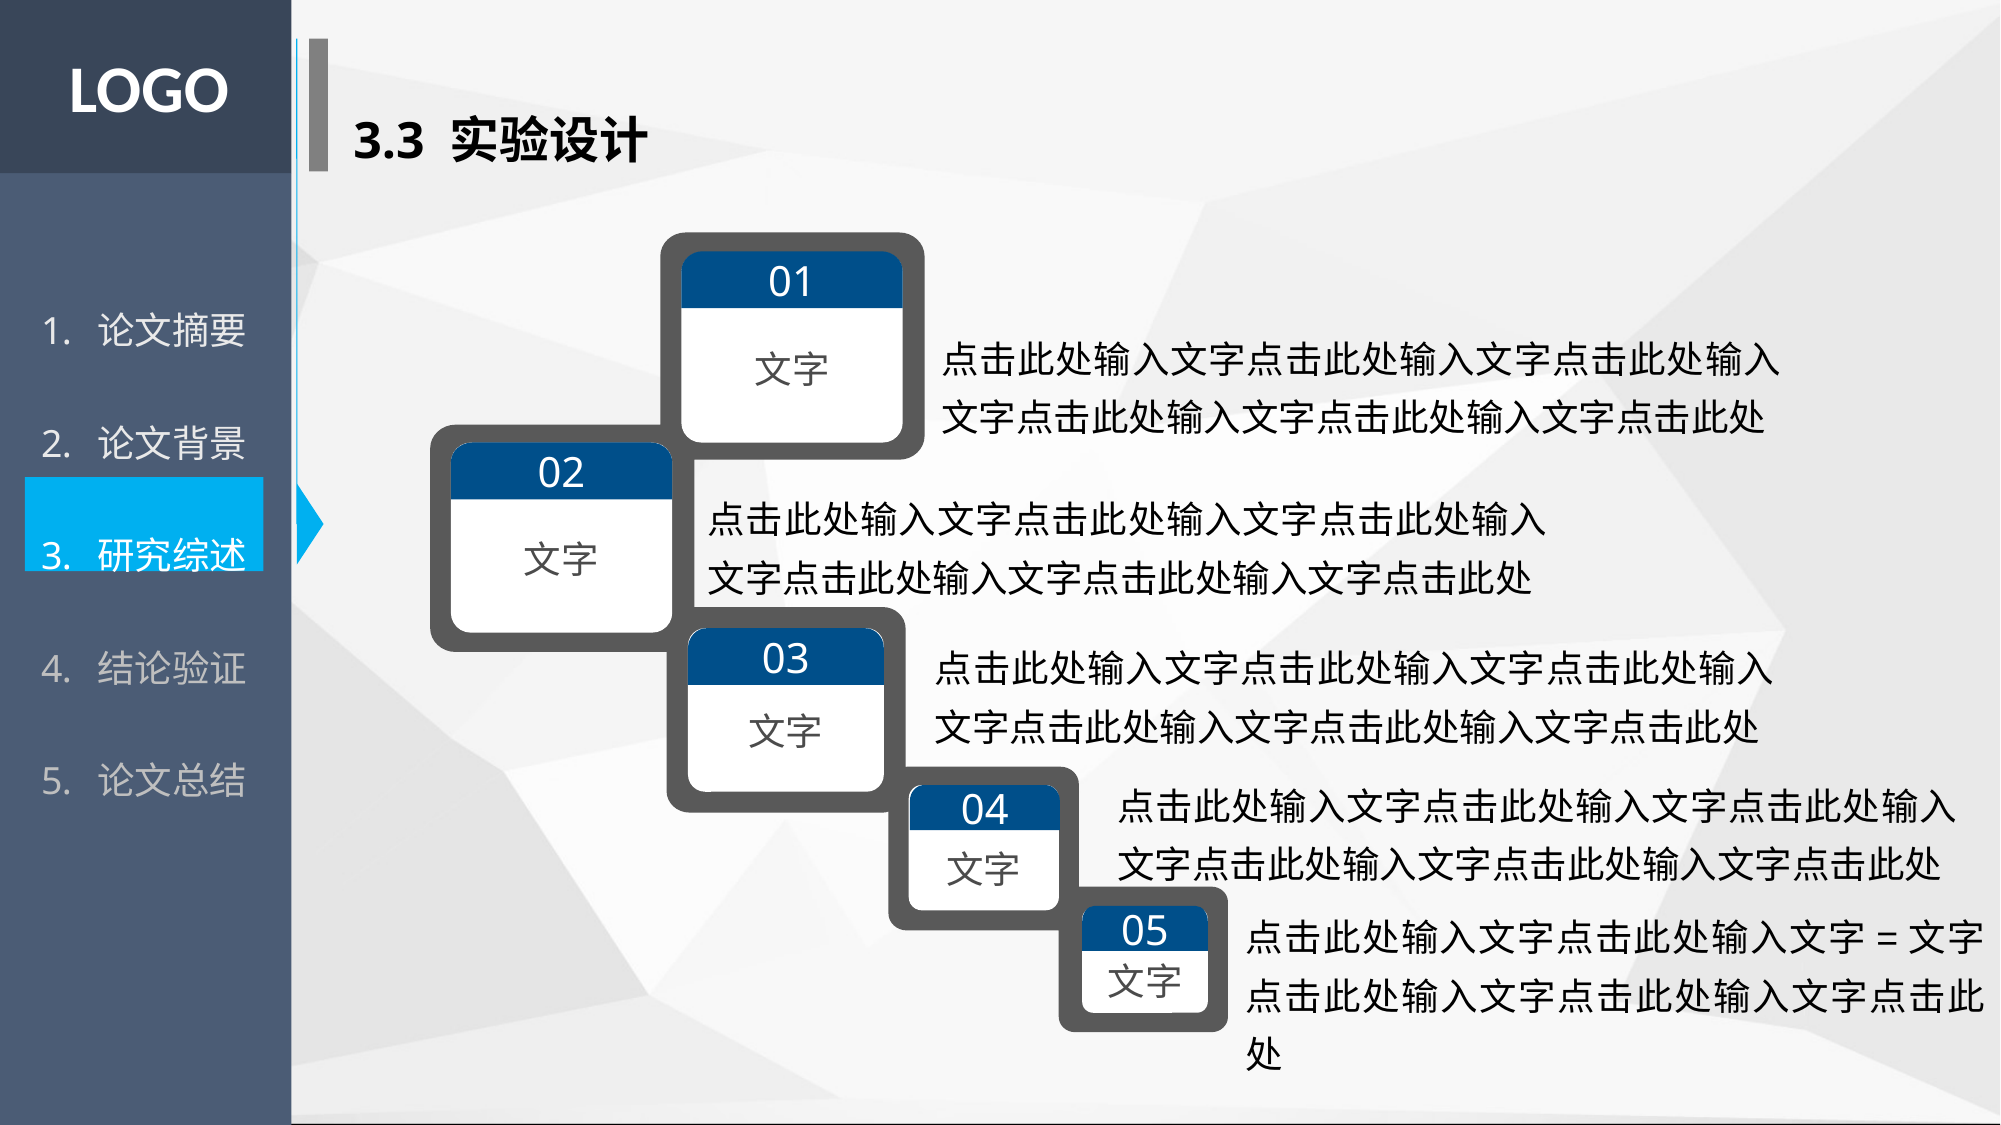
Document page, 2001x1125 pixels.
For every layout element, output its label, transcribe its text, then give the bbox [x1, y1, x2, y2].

text_box 点击此处输入文字点击此处输入文字点击此处输入文字点击此处输入文字点击此处输入文字点击此处 [1228, 624, 1790, 757]
text_box 3.3 实验设计 [338, 101, 665, 177]
picture [292, 0, 2001, 1125]
text_box 点击此处输入文字点击此处输入文字点击此处输入文字点击此处输入文字点击此处输入文字点击此处 [1228, 475, 1563, 608]
text_box LOGO [54, 38, 245, 134]
text_box 论文摘要 论文背景 研究综述 结论验证 论文总结 [26, 572, 263, 810]
text_box 论文摘要 论文背景 研究综述 结论验证 论文总结 [26, 232, 263, 477]
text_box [24, 477, 324, 572]
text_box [430, 232, 1228, 1033]
text_box 点击此处输入文字点击此处输入文字=文字点击此处输入文字点击此处输入文字点击此处 [1231, 893, 2000, 1084]
text_box [308, 38, 329, 172]
text_box 点击此处输入文字点击此处输入文字点击此处输入文字点击此处输入文字点击此处输入文字点击此处 [1228, 761, 1973, 894]
text_box 点击此处输入文字点击此处输入文字点击此处输入文字点击此处输入文字点击此处输入文字点击此处 [1228, 315, 1797, 447]
